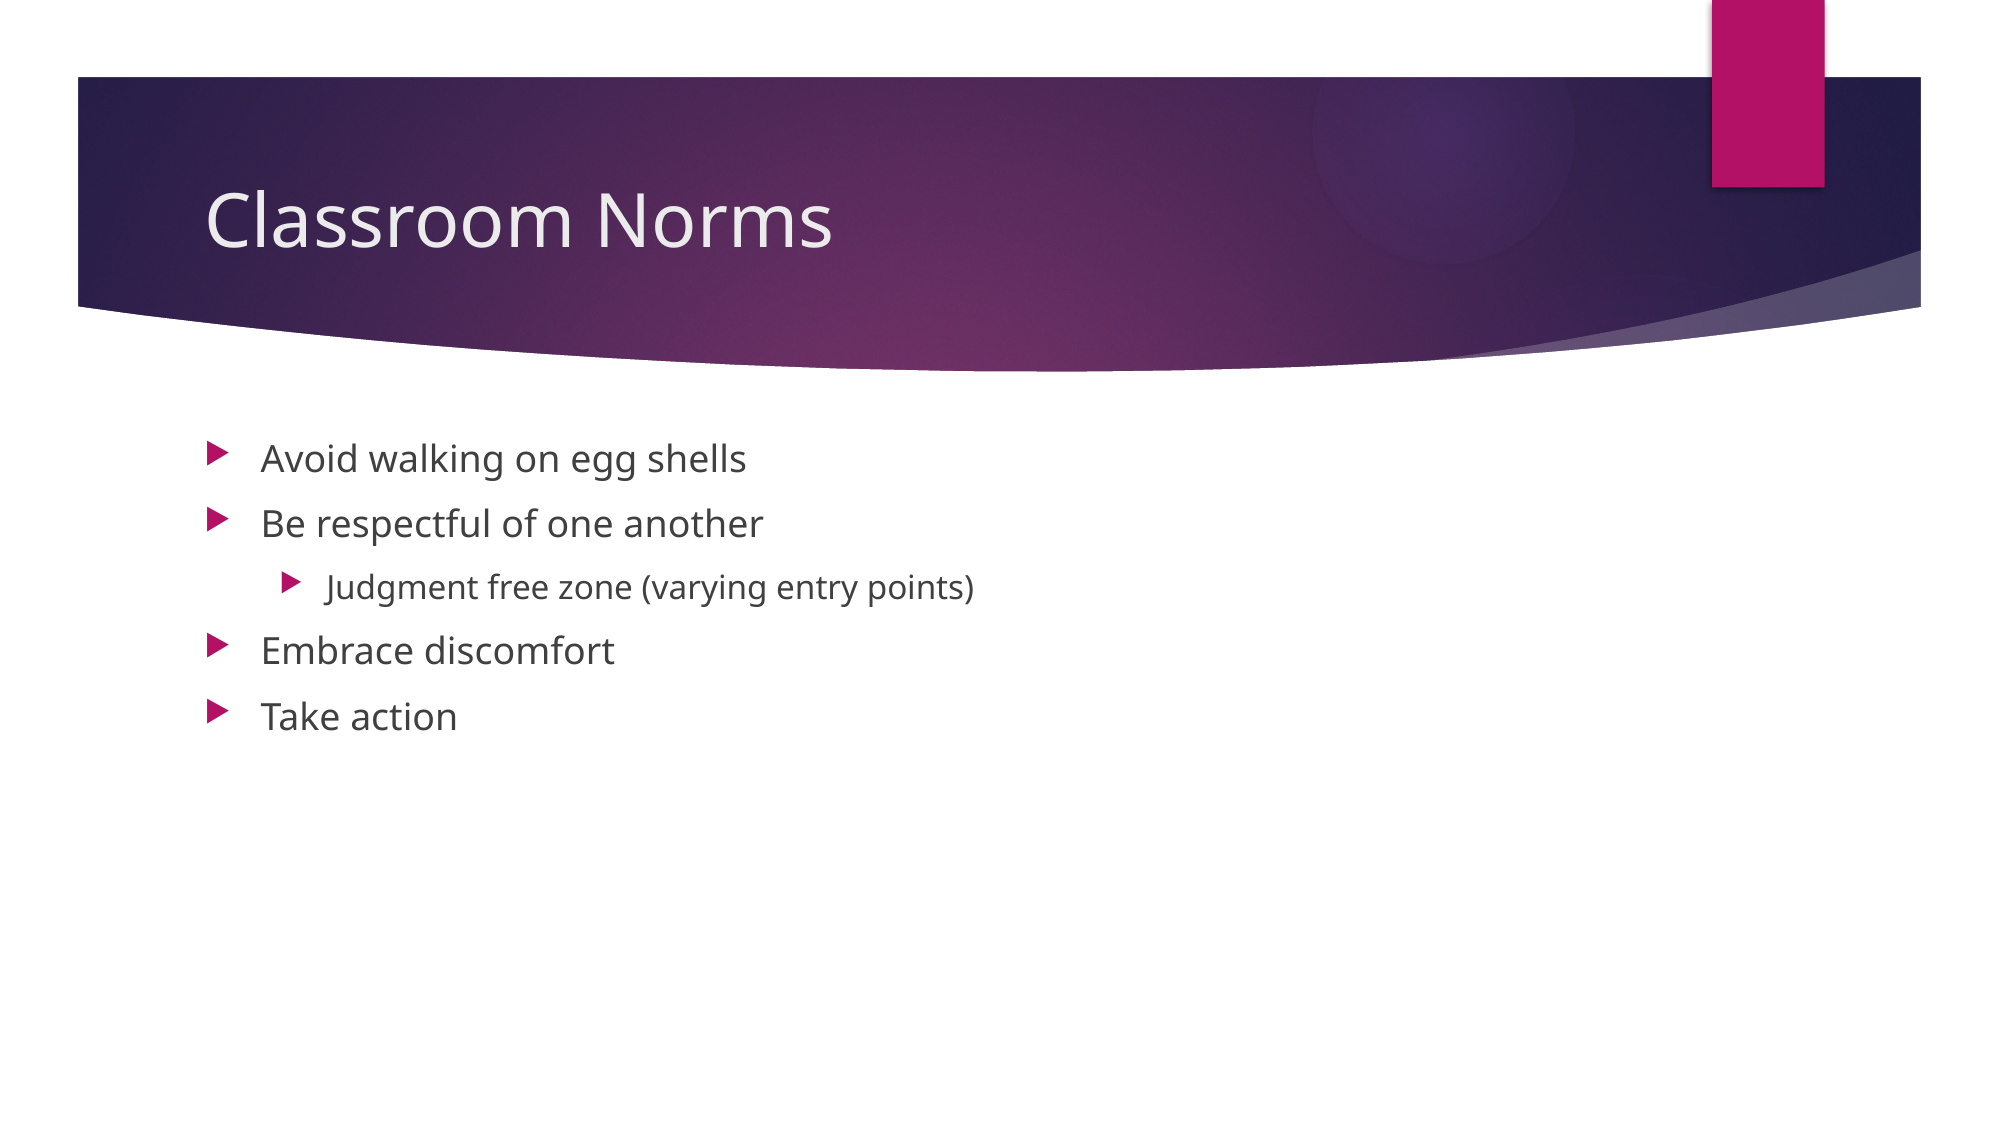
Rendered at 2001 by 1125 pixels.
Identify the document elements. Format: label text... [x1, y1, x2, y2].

title Classroom Norms [189, 159, 1627, 276]
list Avoid walking on egg shells Be respectful of one another Judgment free zone (varying entry points) Embrace discomfort Take action [189, 427, 1638, 988]
